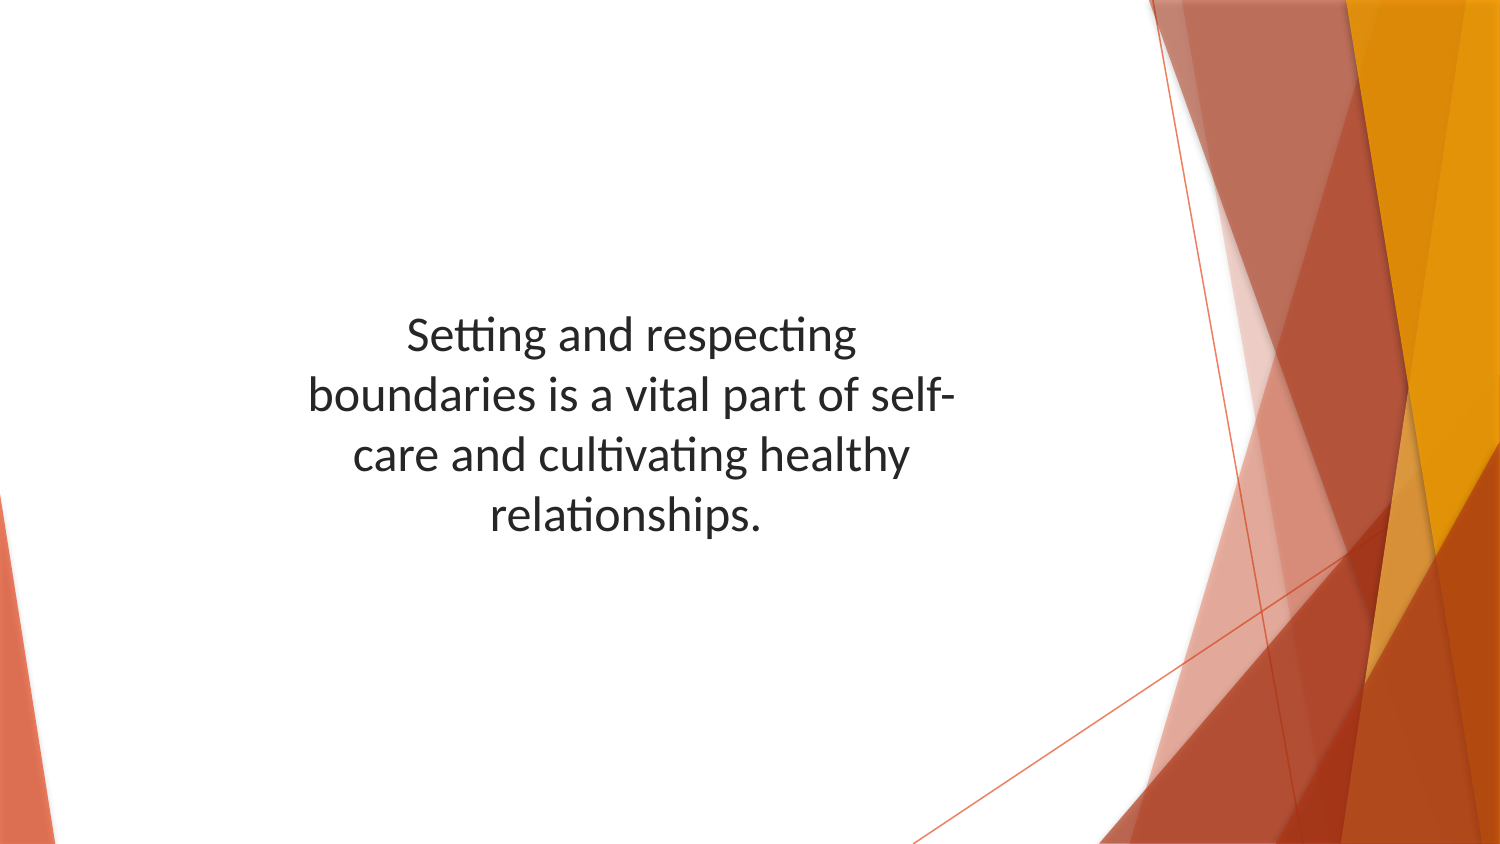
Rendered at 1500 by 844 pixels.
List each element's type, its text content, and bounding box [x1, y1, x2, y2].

list Setting and respecting boundaries is a vital part of self-care and cultivating healthy relationships. [277, 197, 987, 647]
